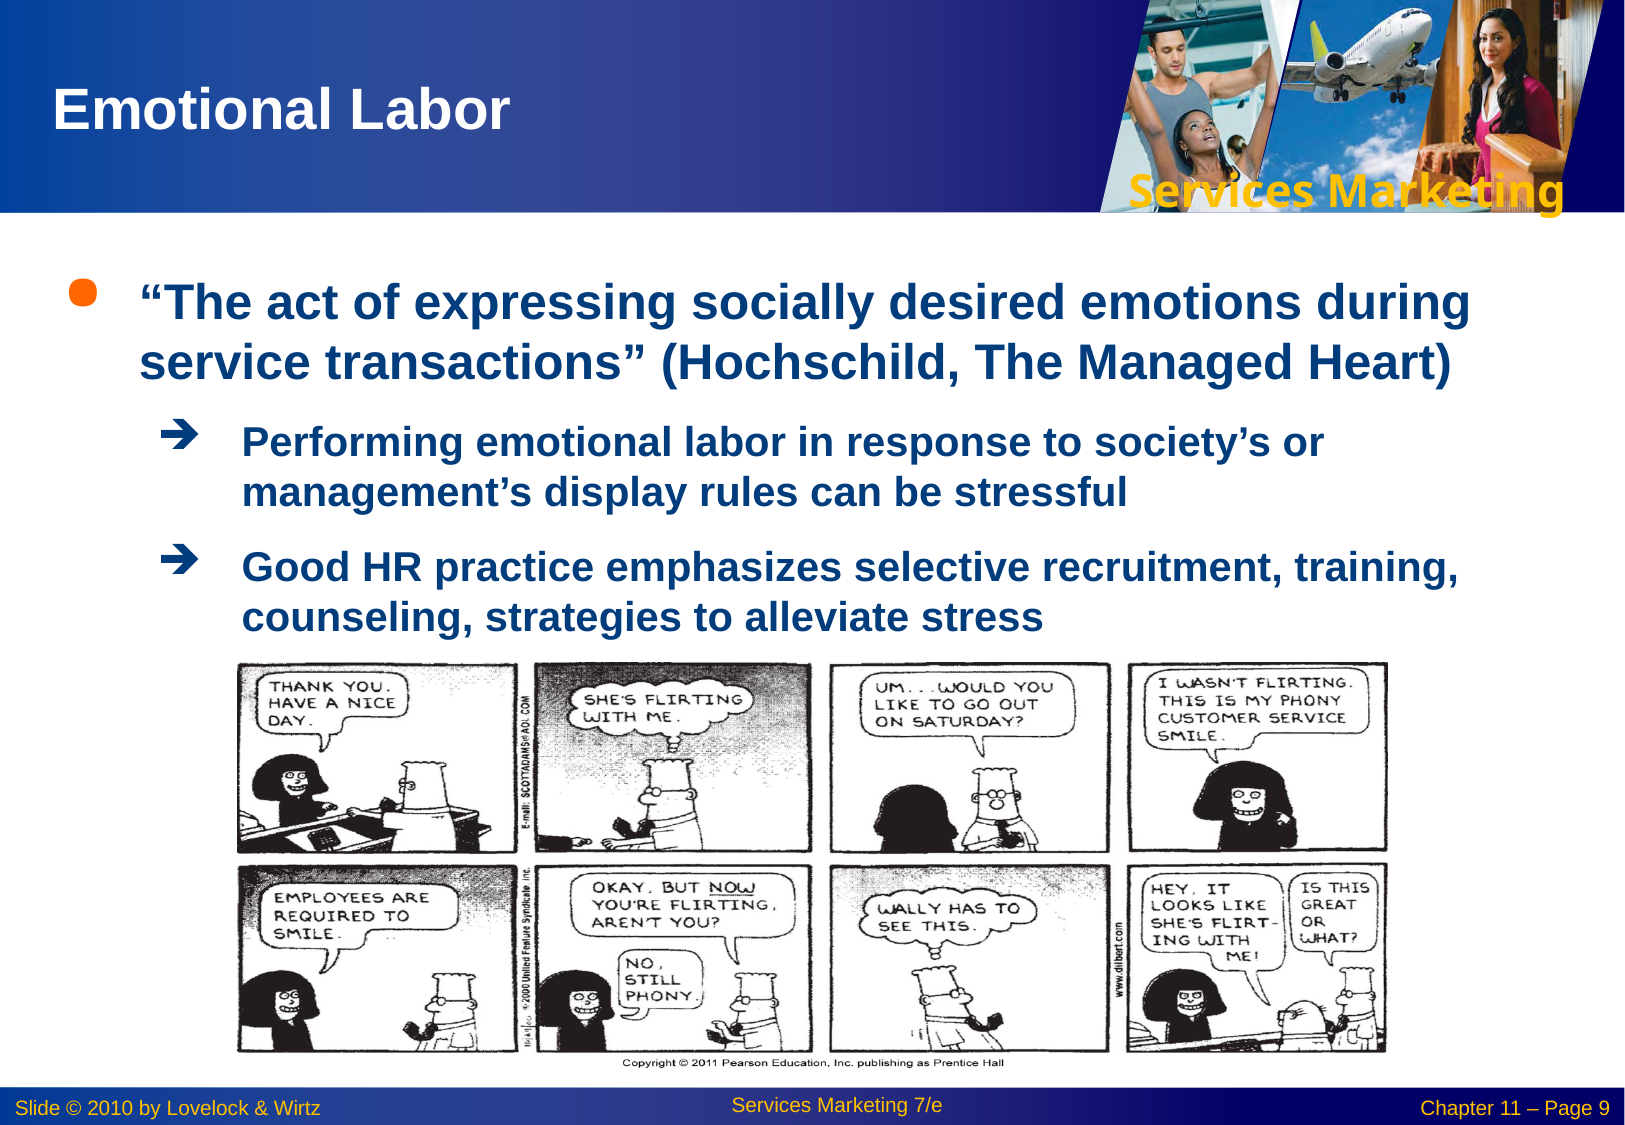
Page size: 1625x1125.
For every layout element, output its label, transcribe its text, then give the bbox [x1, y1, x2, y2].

list “The act of expressing socially desired emotions during service transactions” (Hochschild, The Managed Heart) Performing emotional labor in response to society’s or management’s display rules can be stressful Good HR practice emphasizes selective recruitment, training, counseling, strategies to alleviate stress [49, 261, 1588, 1051]
picture [236, 662, 1388, 1076]
picture [1546, 187, 1556, 202]
title Emotional Labor [36, 37, 1088, 176]
picture [1162, 186, 1172, 192]
picture [1100, 0, 1604, 213]
